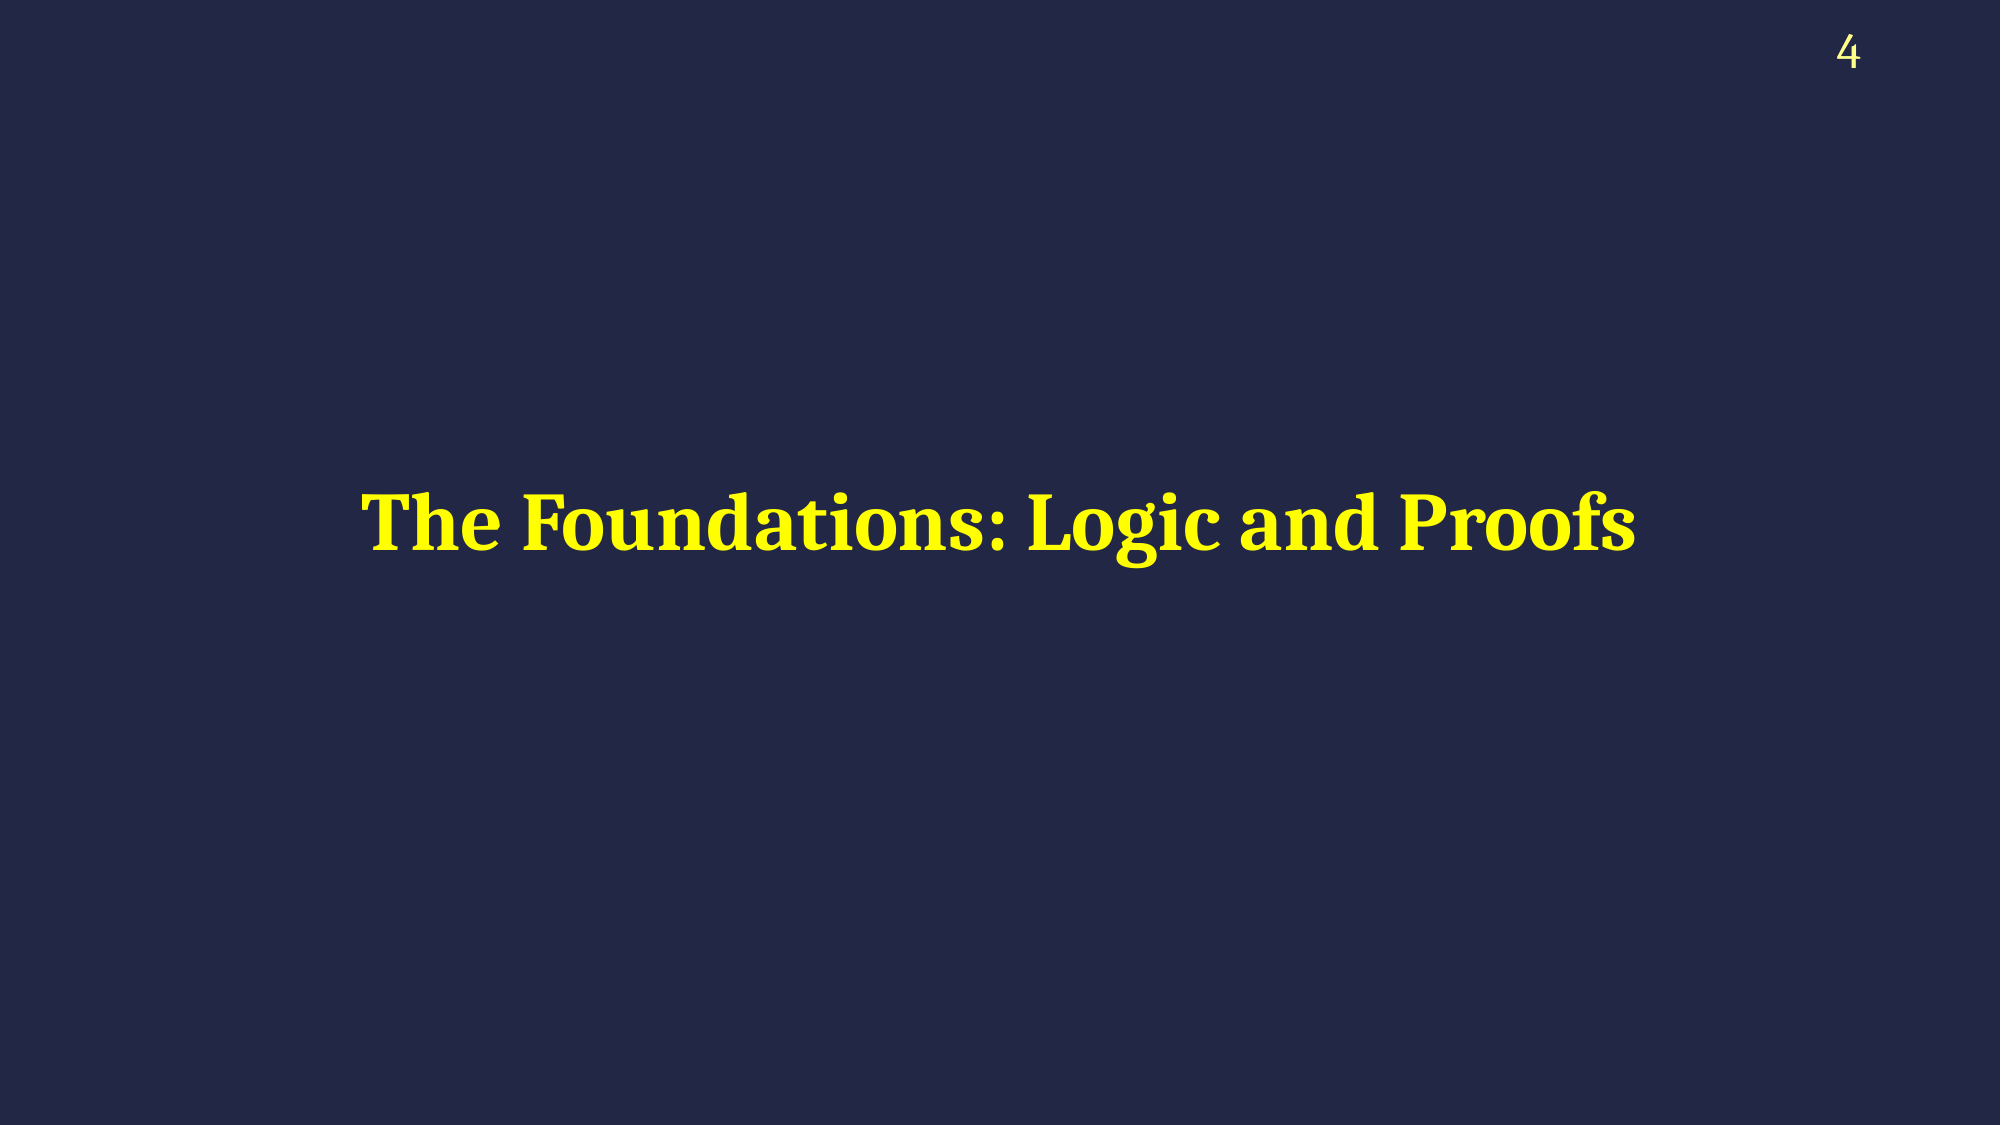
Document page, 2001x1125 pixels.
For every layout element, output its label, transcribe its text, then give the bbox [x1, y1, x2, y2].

title The Foundations: Logic and Proofs [249, 184, 1750, 576]
slide_number 4 [1760, 18, 1877, 79]
